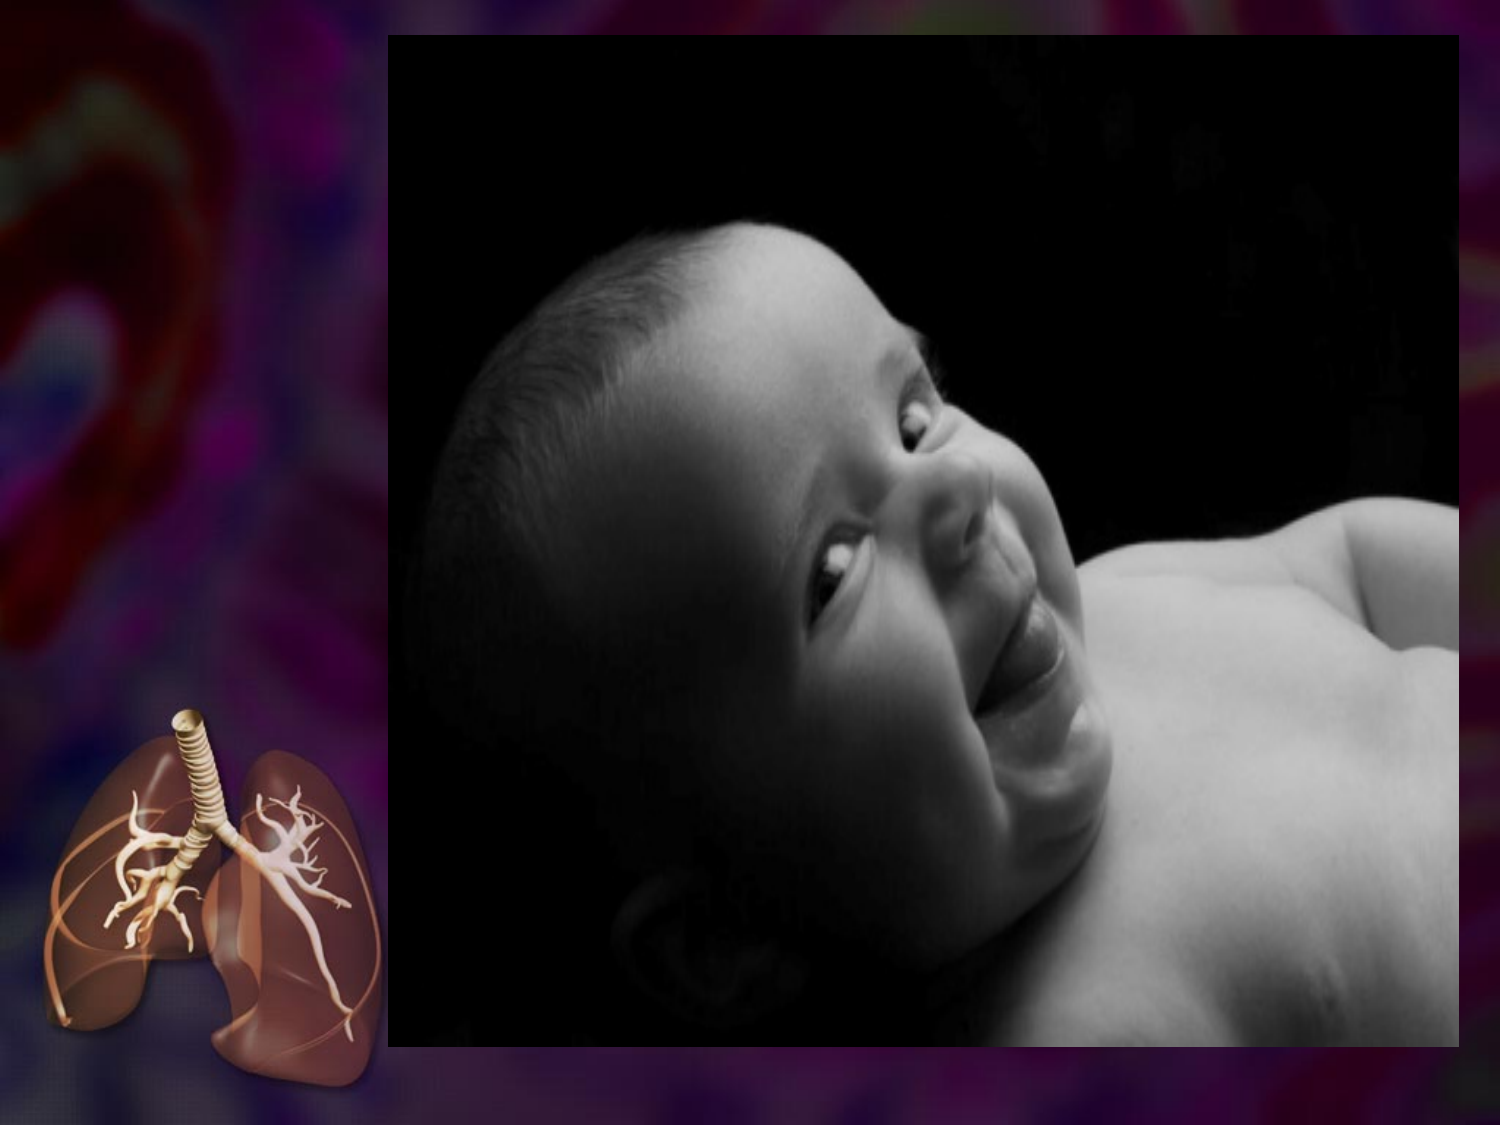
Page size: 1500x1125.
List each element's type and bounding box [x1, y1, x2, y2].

list [388, 34, 1459, 1048]
picture [0, 0, 1500, 1125]
